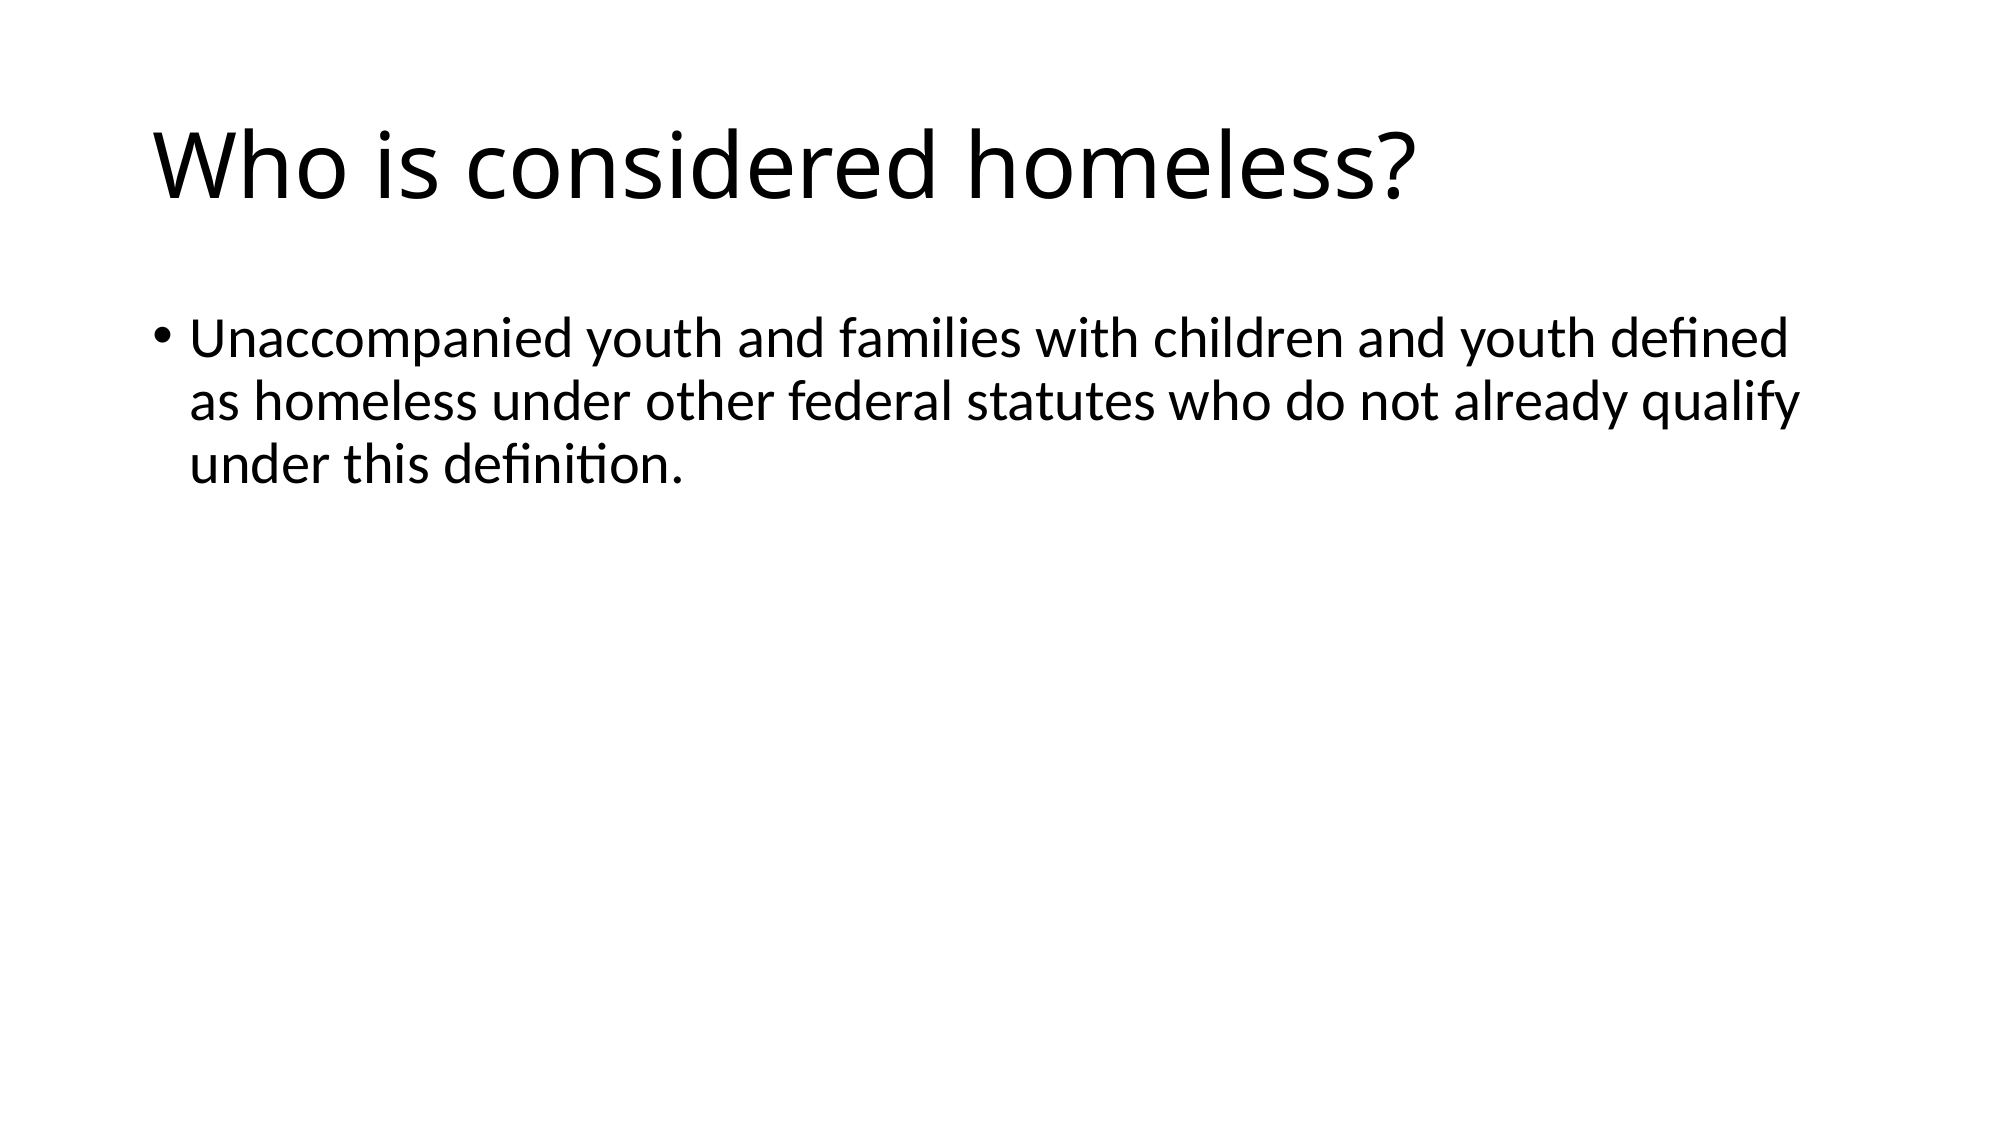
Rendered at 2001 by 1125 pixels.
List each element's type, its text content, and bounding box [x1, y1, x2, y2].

list Unaccompanied youth and families with children and youth defined as homeless under other federal statutes who do not already qualify under this definition. [137, 299, 1863, 1014]
title Who is considered homeless? [137, 59, 1863, 278]
